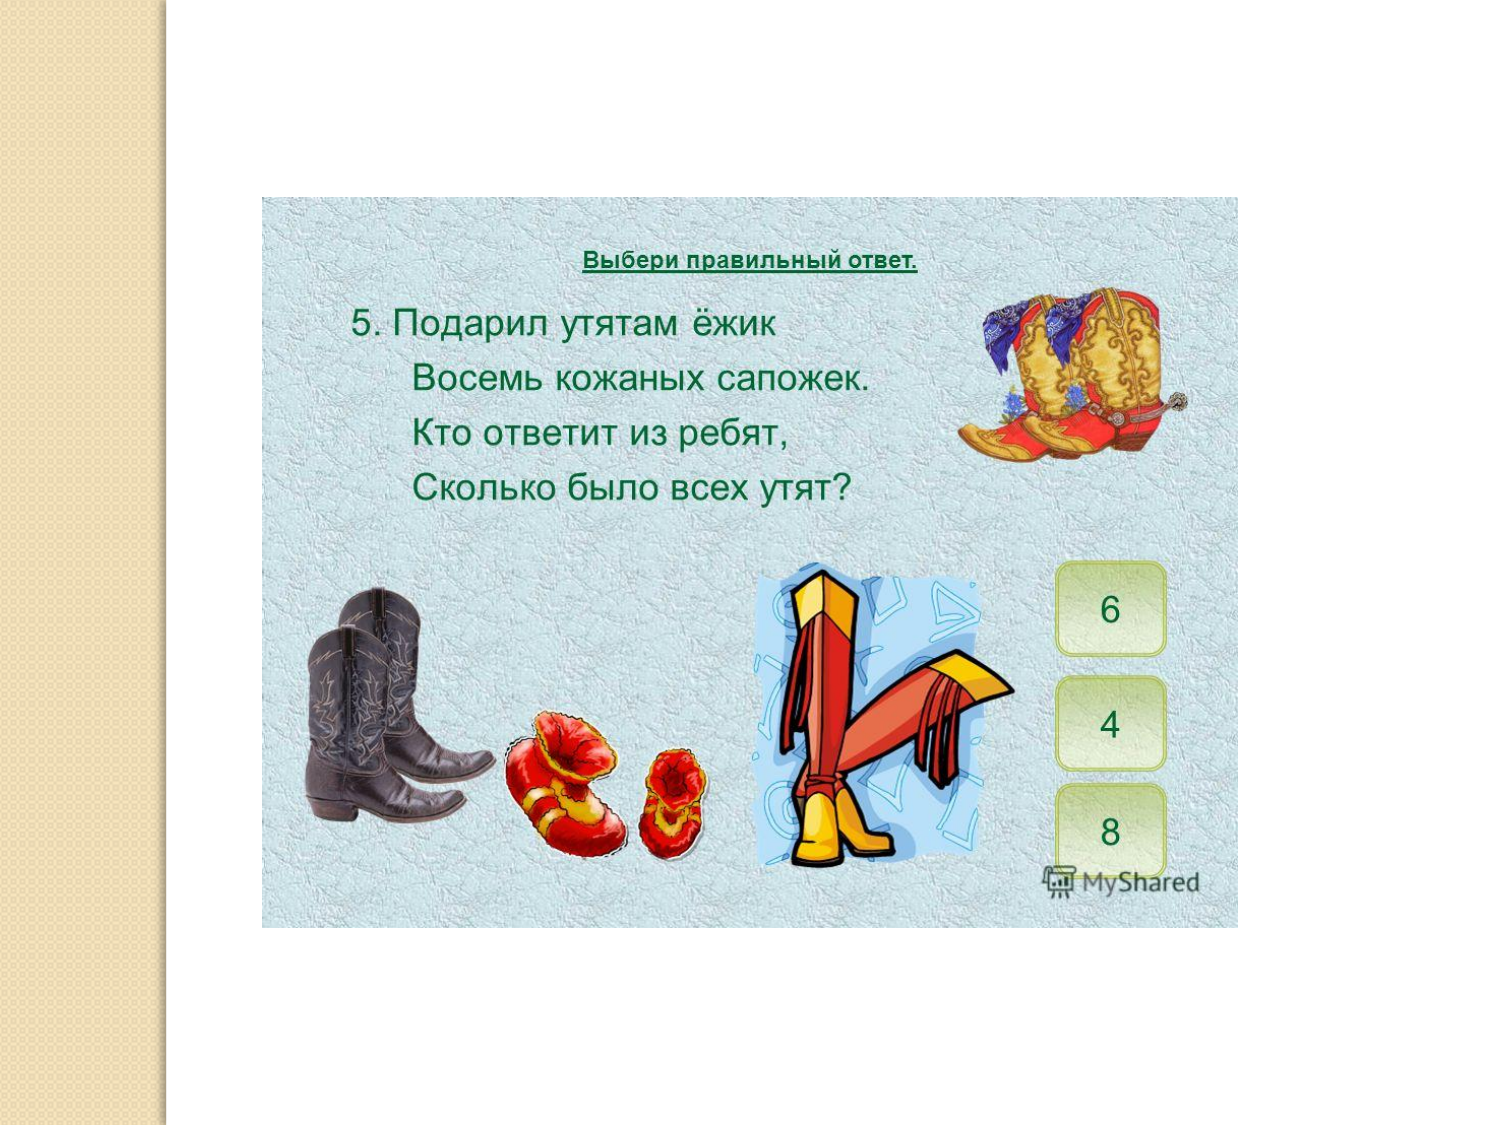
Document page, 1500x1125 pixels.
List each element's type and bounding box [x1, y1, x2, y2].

picture [262, 196, 1238, 929]
